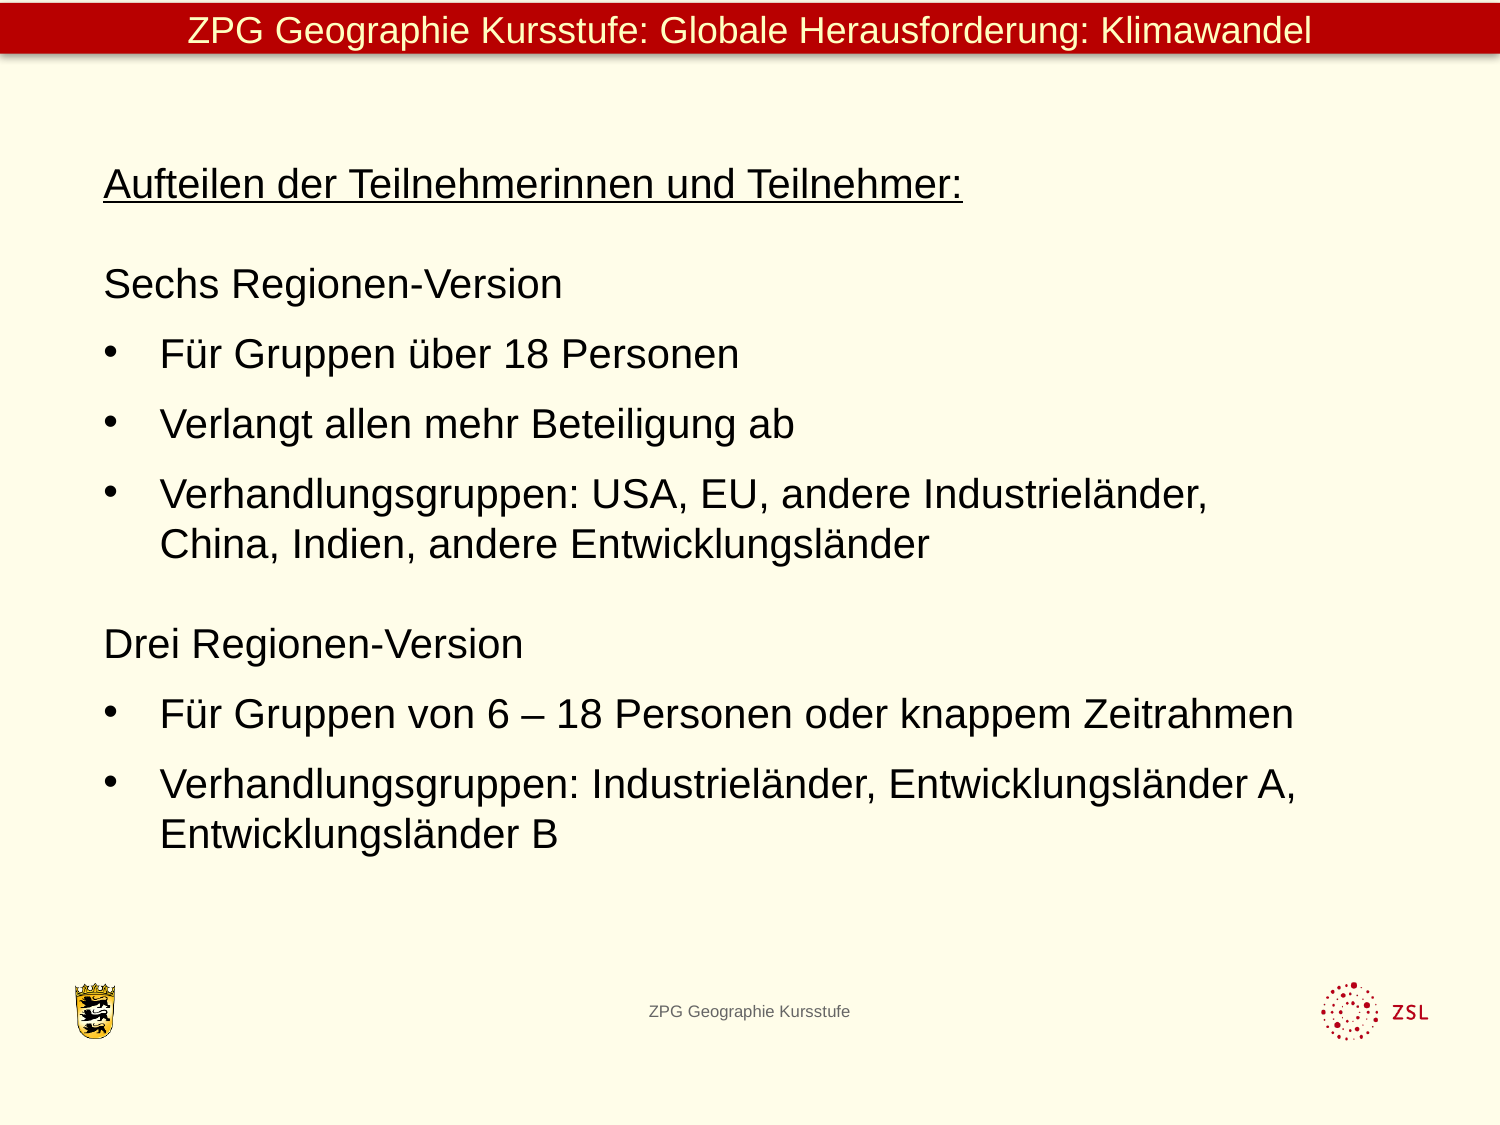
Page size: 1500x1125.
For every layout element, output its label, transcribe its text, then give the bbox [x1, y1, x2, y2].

picture [73, 981, 117, 1041]
text_box Aufteilen der Teilnehmerinnen und Teilnehmer: Sechs Regionen-Version Für Gruppen über 18 Personen Verlangt allen mehr Beteiligung ab Verhandlungsgruppen: USA, EU, andere Industrieländer, China, Indien, andere Entwicklungsländer Drei Regionen-Version Für Gruppen von 6 – 18 Personen oder knappem Zeitrahmen Verhandlungsgruppen: Industrieländer, Entwicklungsländer A, Entwicklungsländer B [88, 148, 1484, 864]
picture [1320, 981, 1429, 1041]
